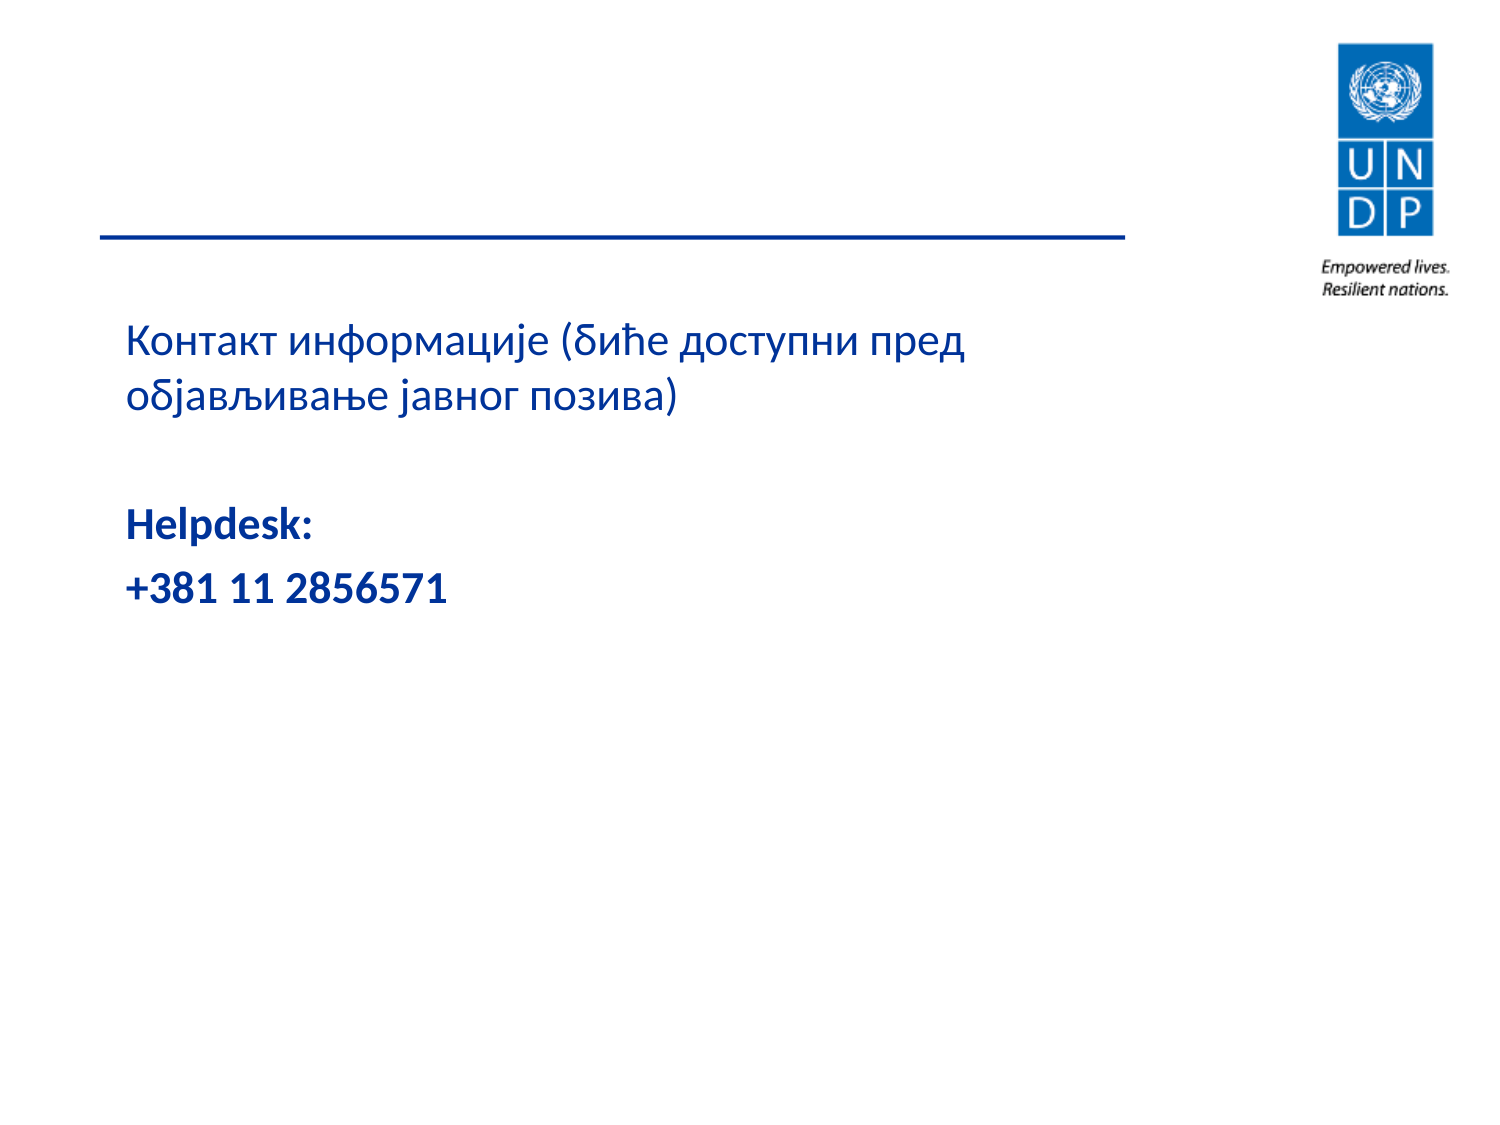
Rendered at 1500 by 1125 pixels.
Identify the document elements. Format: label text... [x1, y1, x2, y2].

picture [1312, 37, 1456, 302]
list Контакт информације (биће доступни пред објављивање јавног позива) Helpdesk: +381 11 2856571 [111, 302, 1152, 991]
